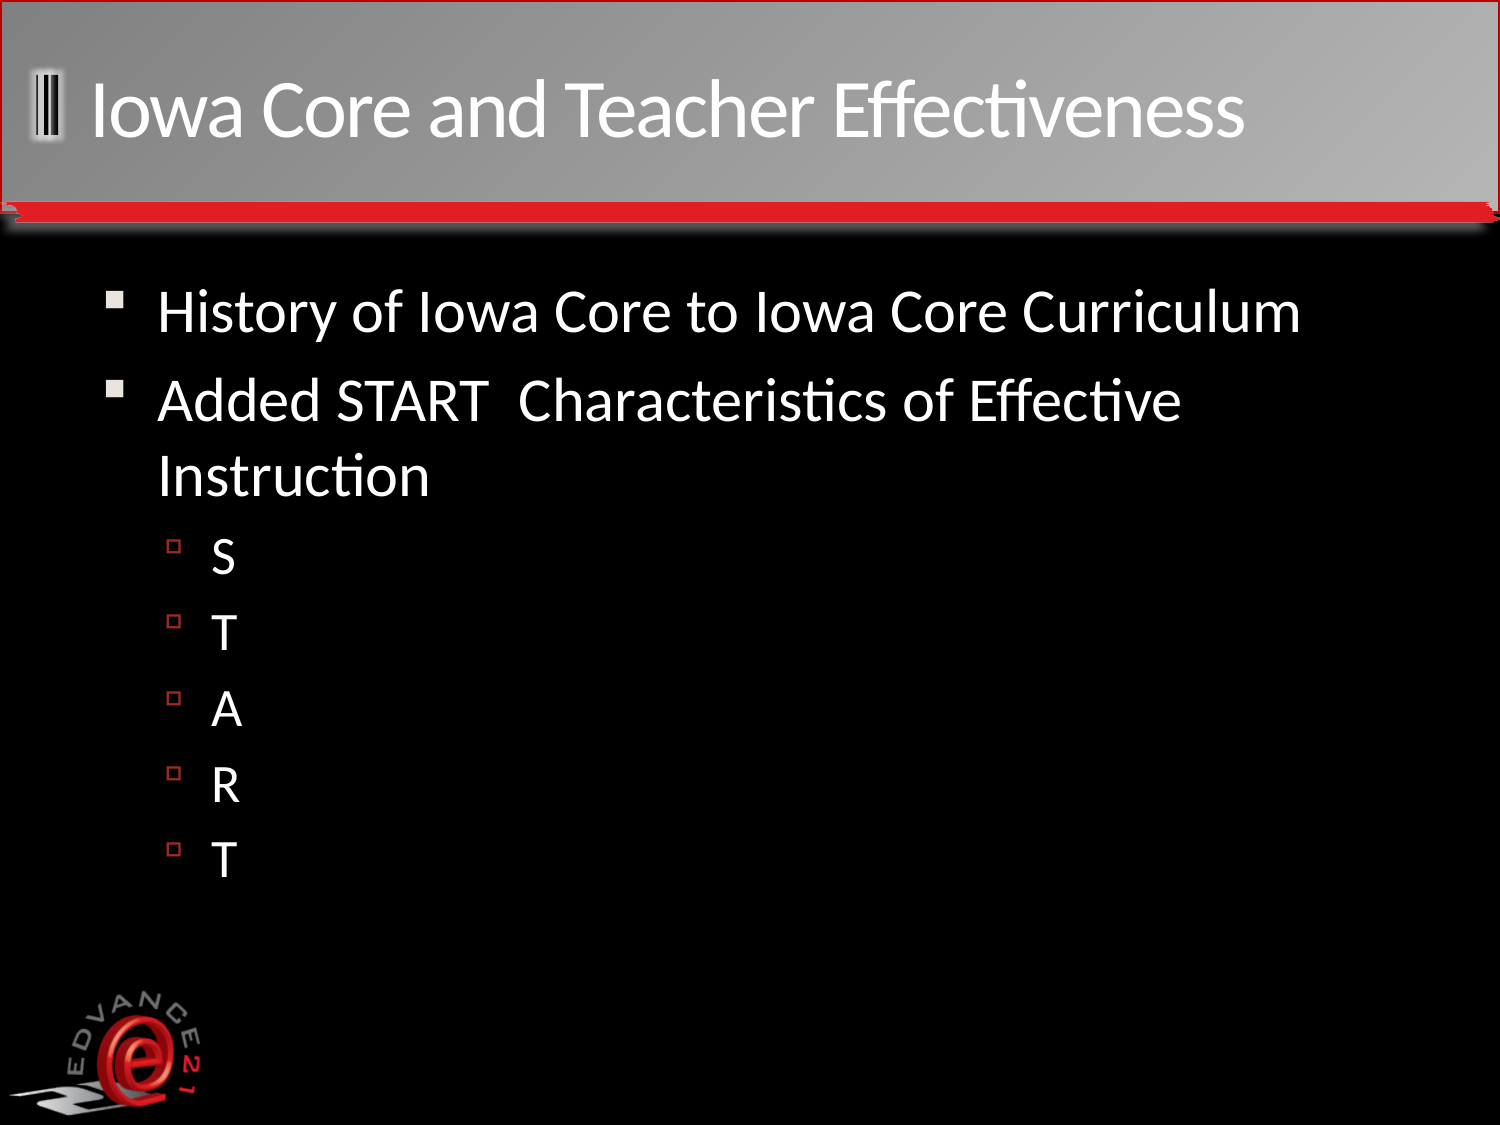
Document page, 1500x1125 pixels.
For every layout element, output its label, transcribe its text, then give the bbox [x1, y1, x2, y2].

list History of Iowa Core to Iowa Core Curriculum Added START Characteristics of Effective Instruction S T A R T [75, 262, 1425, 1043]
title Iowa Core and Teacher Effectiveness [75, 46, 1425, 188]
picture [0, 983, 225, 1125]
picture [0, 199, 1500, 225]
